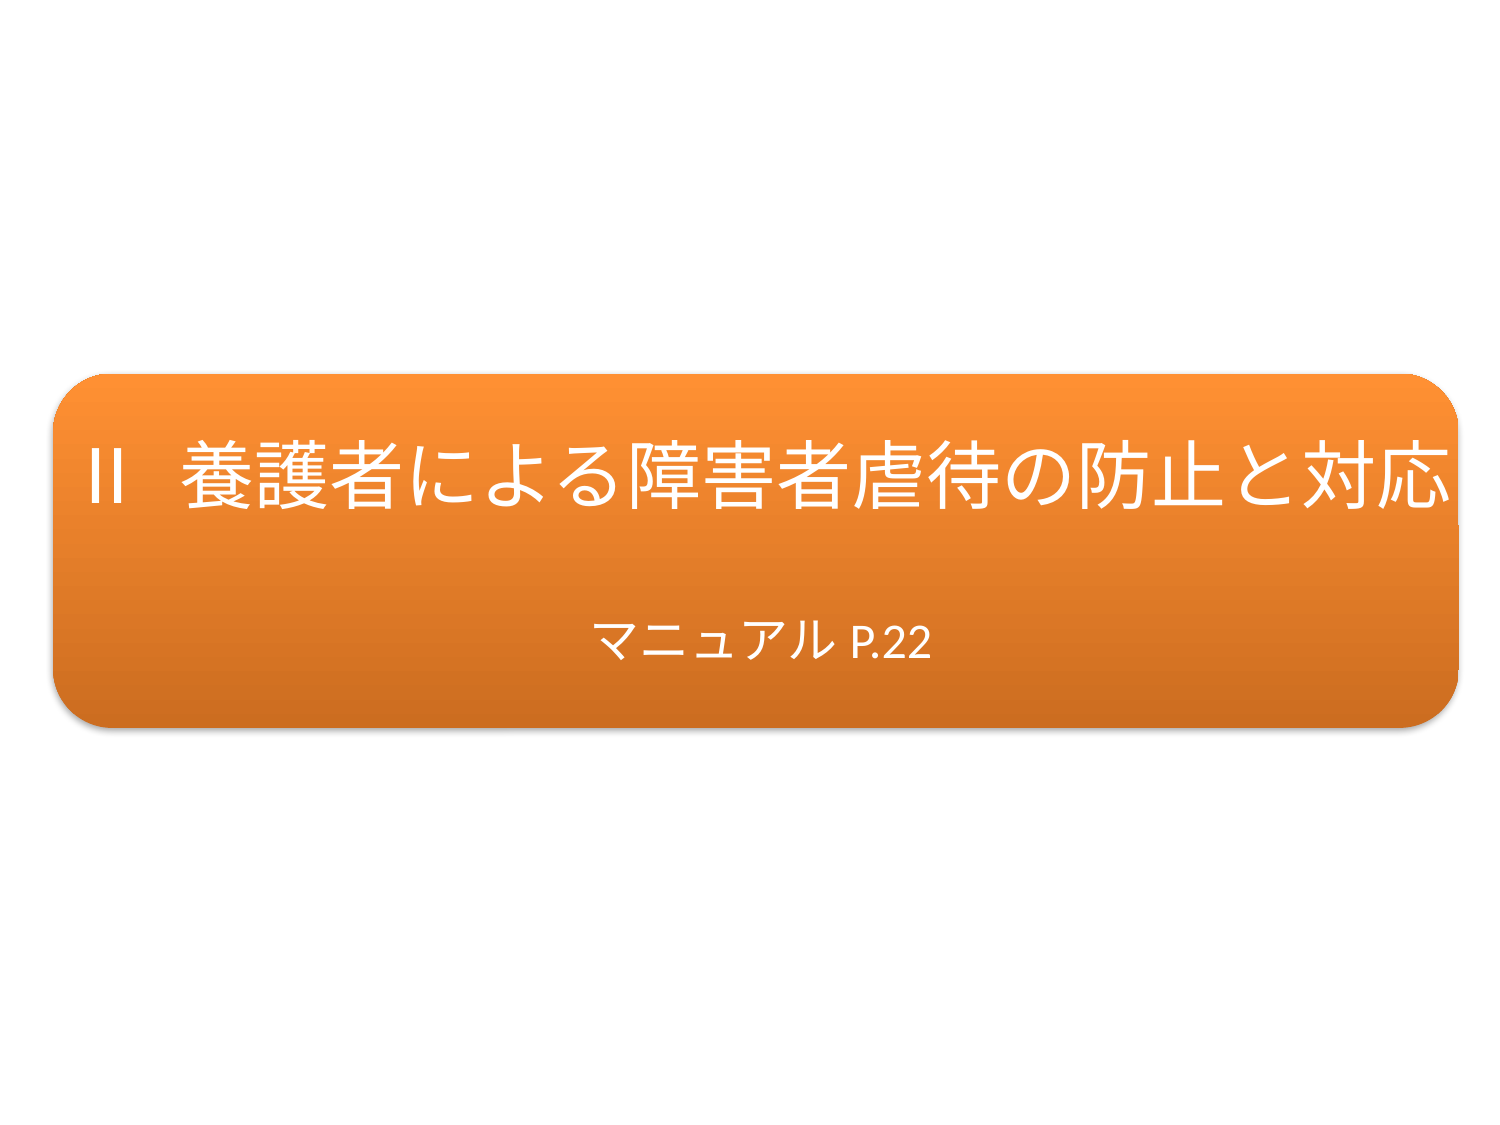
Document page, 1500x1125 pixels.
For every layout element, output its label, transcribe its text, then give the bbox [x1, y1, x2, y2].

text_box Ⅱ 養護者による障害者虐待の防止と対応 マニュアルP.22 [54, 420, 1467, 676]
text_box [54, 373, 1458, 420]
text_box [53, 422, 1459, 728]
